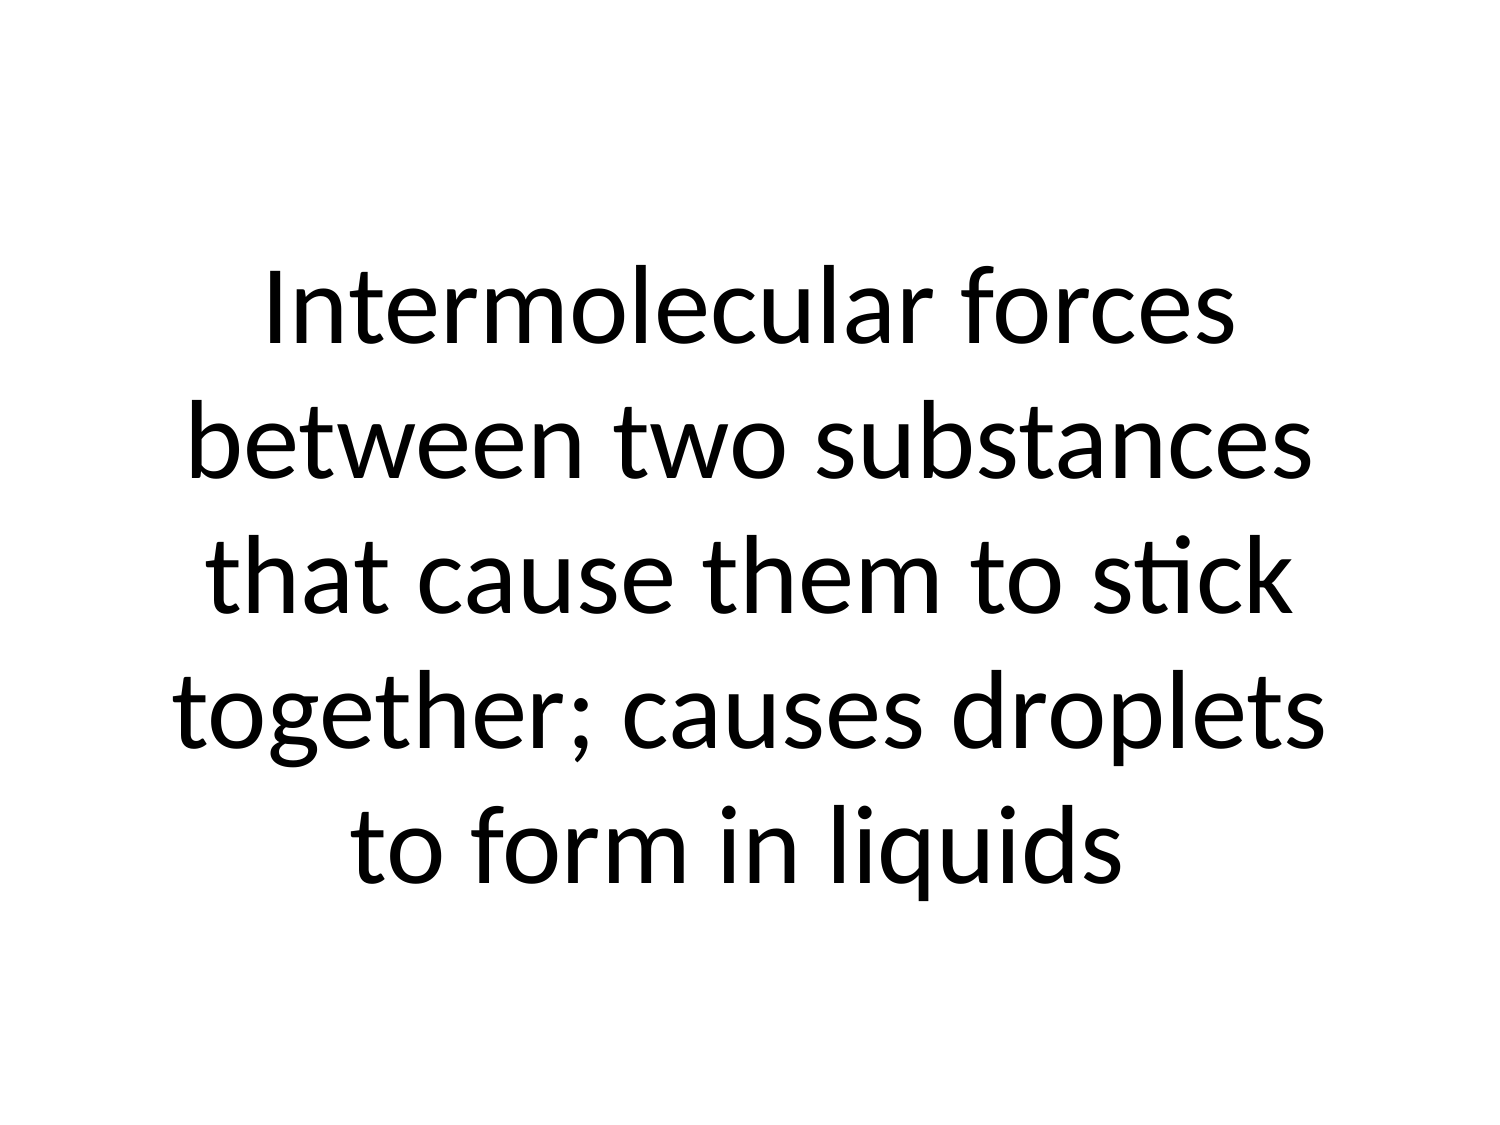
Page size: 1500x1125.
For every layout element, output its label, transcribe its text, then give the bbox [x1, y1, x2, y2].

title Intermolecular forces between two substances that cause them to stick together; causes droplets to form in liquids [112, 50, 1388, 1088]
